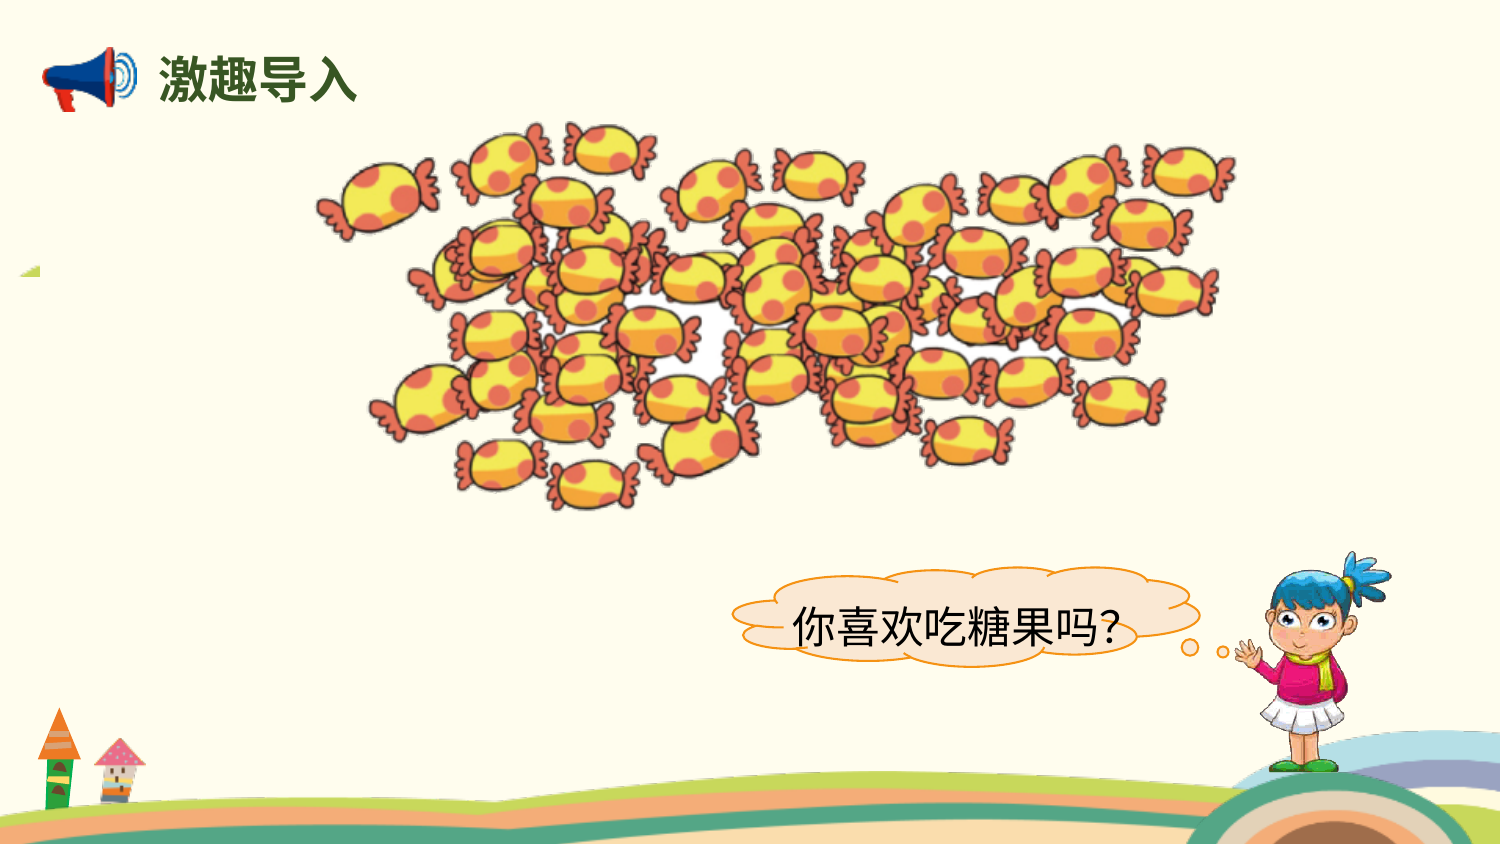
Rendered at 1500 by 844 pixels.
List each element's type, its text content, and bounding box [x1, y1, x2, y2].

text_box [732, 567, 1200, 667]
text_box 激趣导入 [147, 42, 371, 115]
picture [0, 0, 1500, 844]
